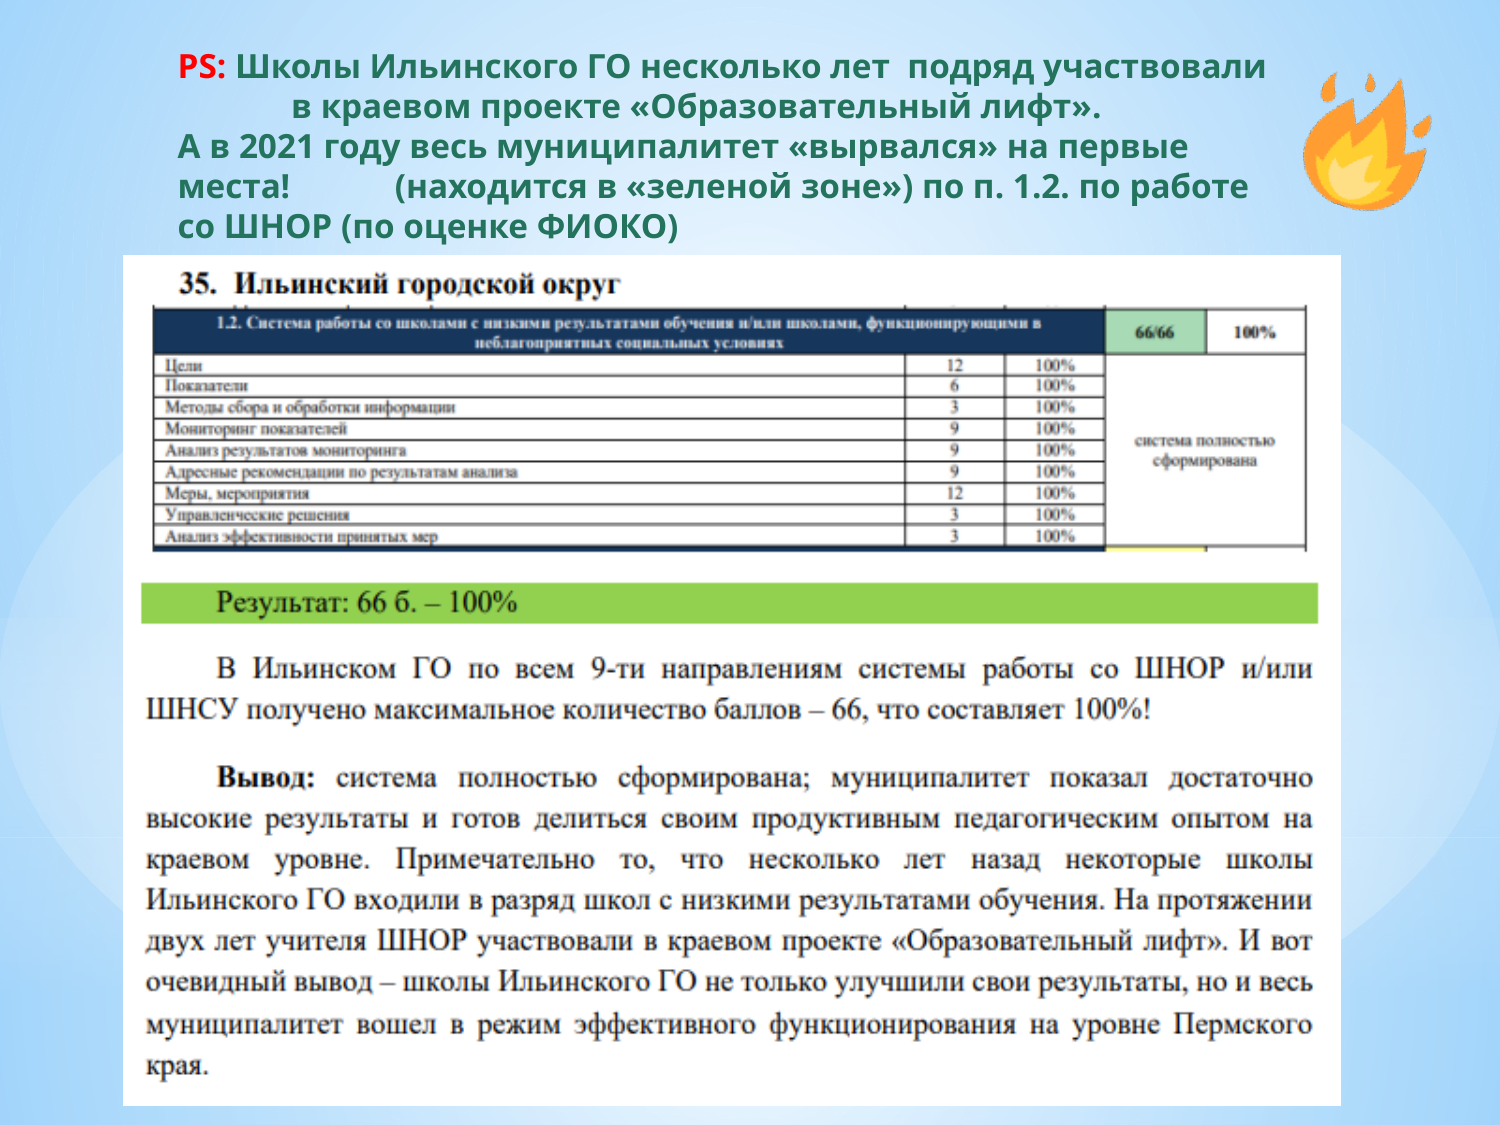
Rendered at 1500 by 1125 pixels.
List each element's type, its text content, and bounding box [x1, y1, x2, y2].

text_box PS: Школы Ильинского ГО несколько лет подряд участвовали в краевом проекте «Образовательный лифт». А в 2021 году весь муниципалитет «вырвался» на первые места! (находится в «зеленой зоне») по п. 1.2. по работе со ШНОР (по оценке ФИОКО) [162, 38, 1309, 252]
picture [1272, 45, 1463, 236]
picture [123, 255, 1341, 1107]
